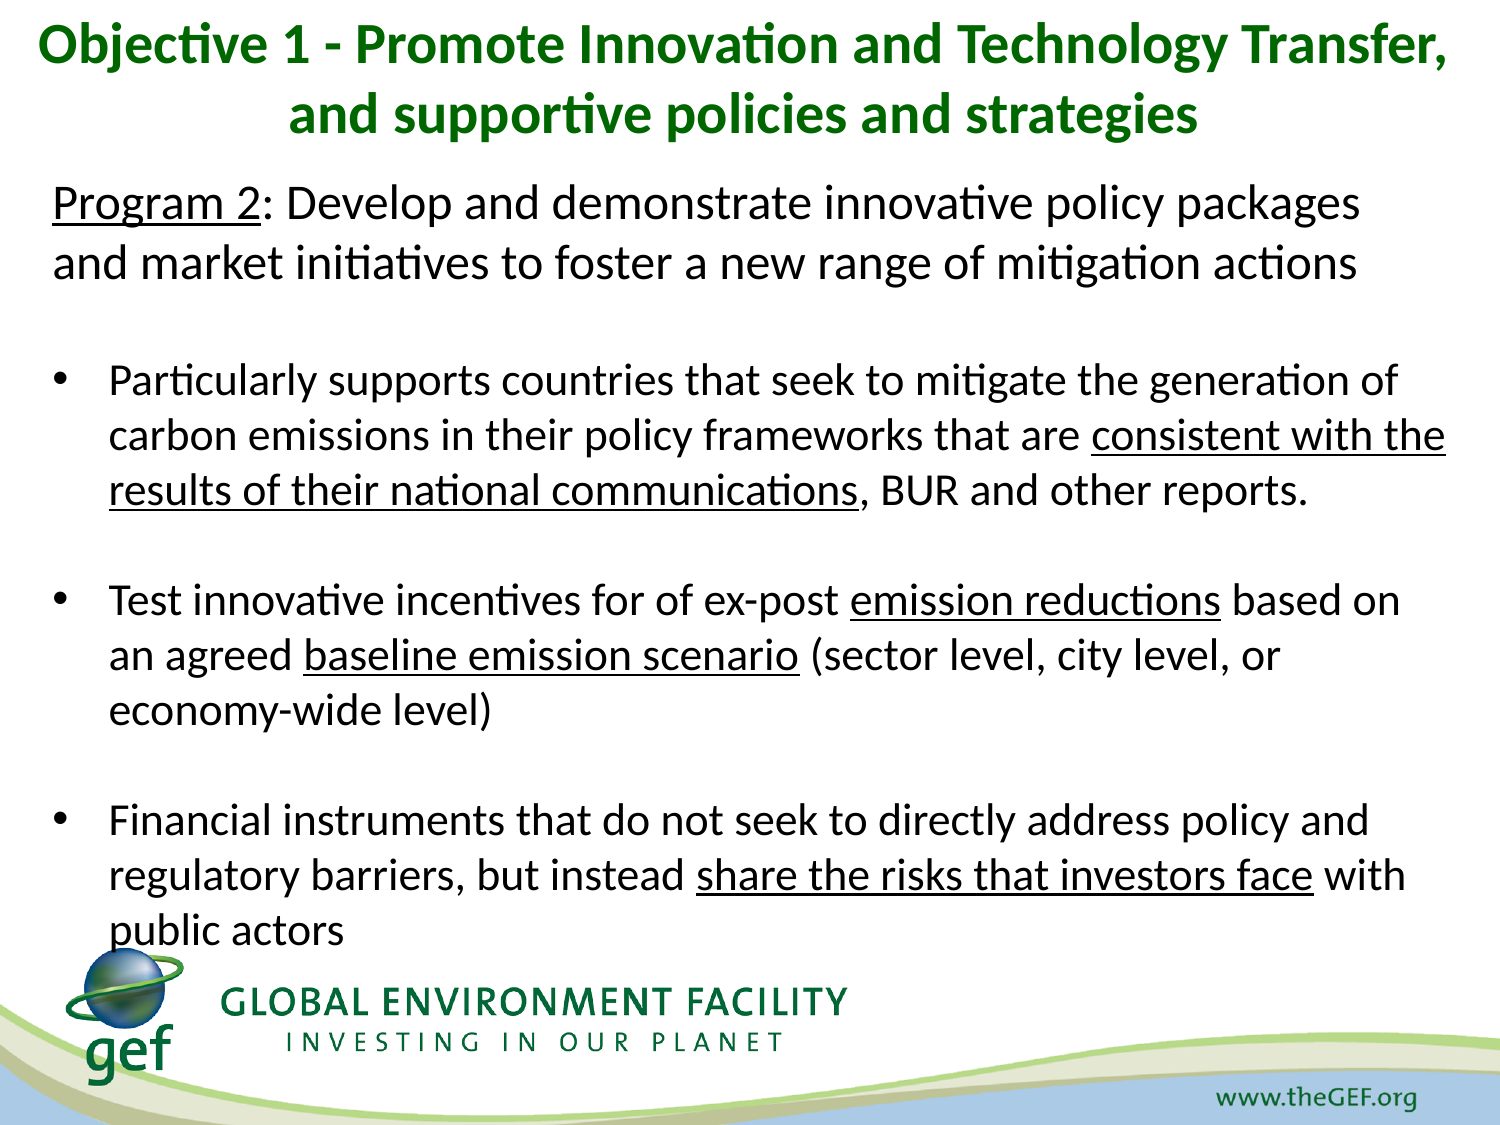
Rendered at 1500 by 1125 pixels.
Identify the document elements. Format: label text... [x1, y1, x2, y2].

text_box Program 2: Develop and demonstrate innovative policy packages and market initiatives to foster a new range of mitigation actions Particularly supports countries that seek to mitigate the generation of carbon emissions in their policy frameworks that are consistent with the results of their national communications, BUR and other reports. Test innovative incentives for of ex-post emission reductions based on an agreed baseline emission scenario (sector level, city level, or economy-wide level) Financial instruments that do not seek to directly address policy and regulatory barriers, but instead share the risks that investors face with public actors [37, 162, 1463, 1077]
picture [0, 920, 1500, 1125]
title Objective 1 - Promote Innovation and Technology Transfer, and supportive policies and strategies [12, 0, 1476, 151]
